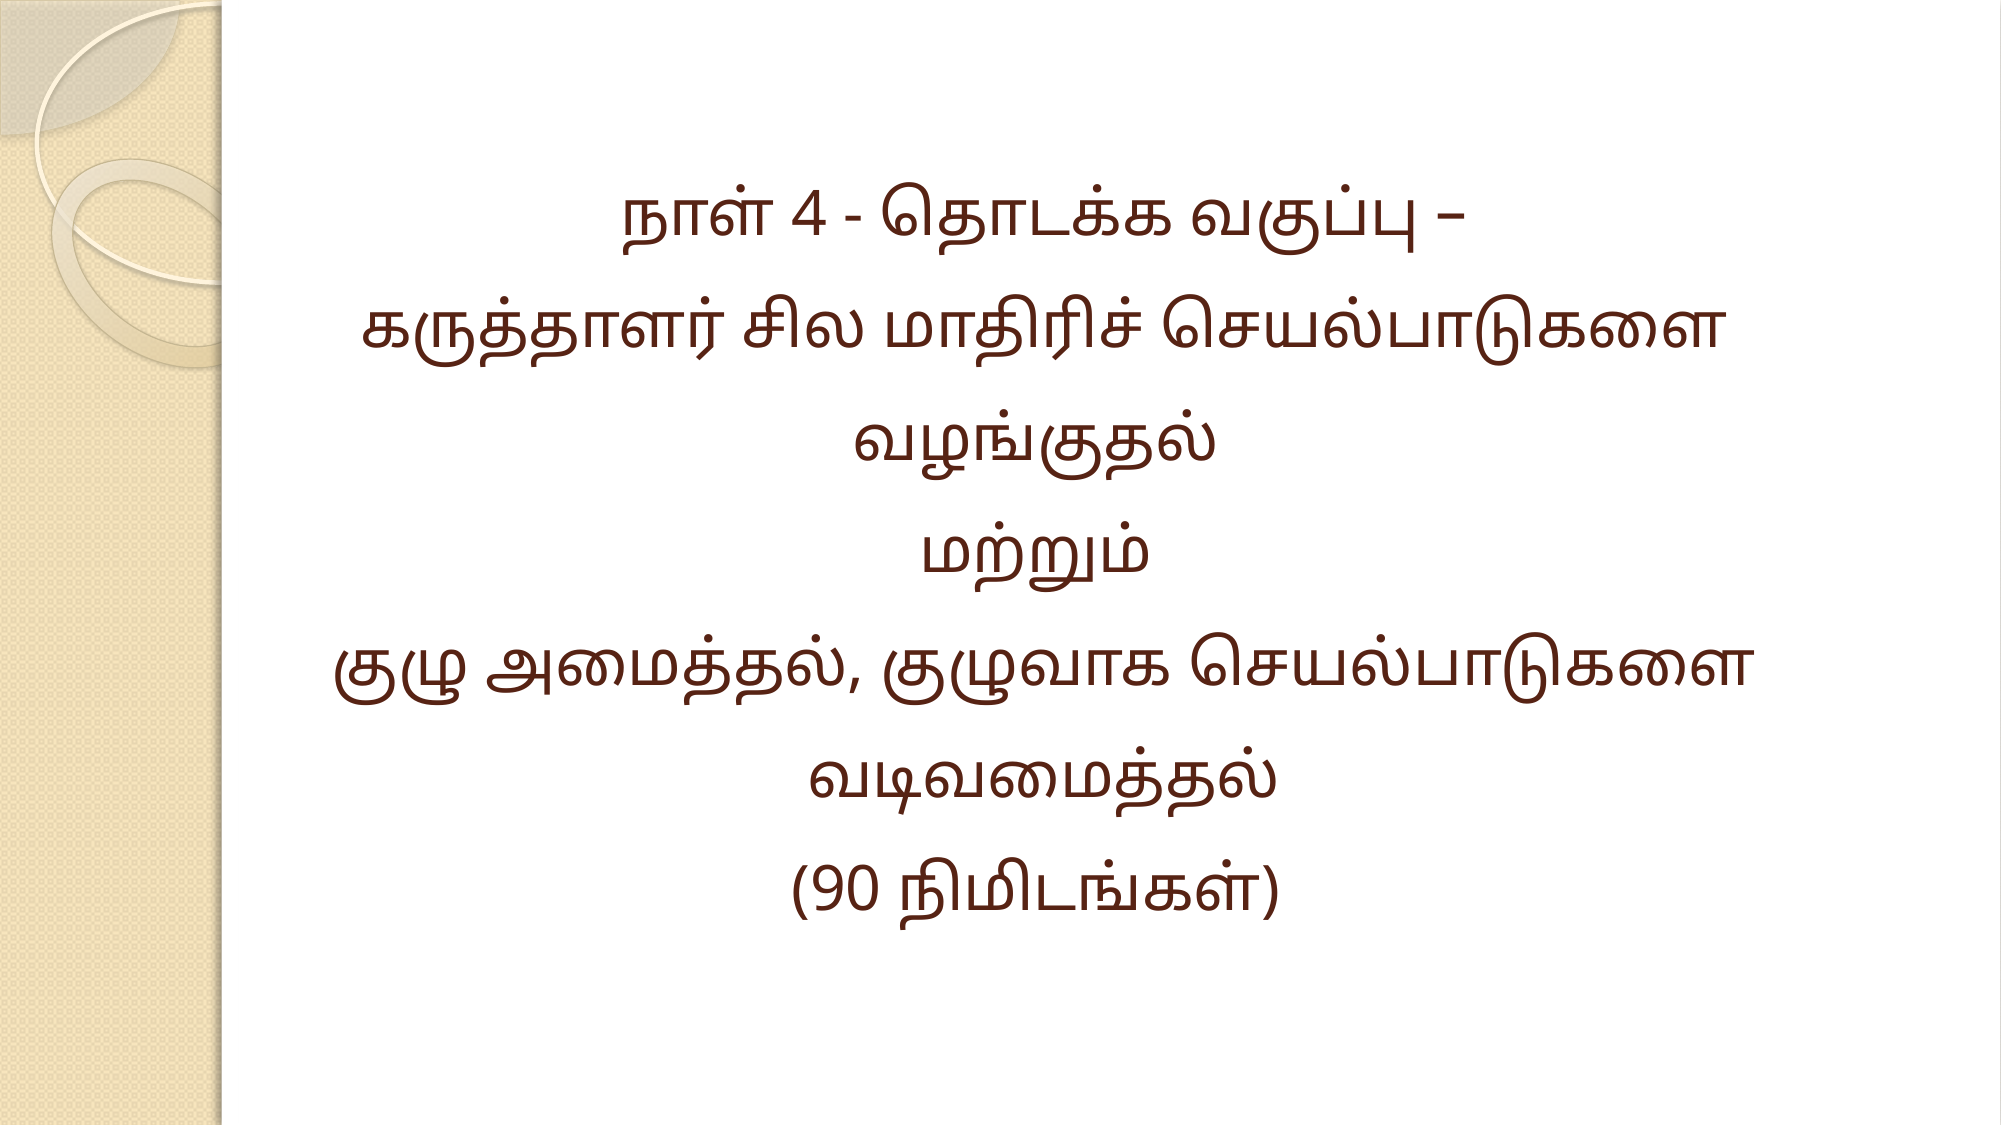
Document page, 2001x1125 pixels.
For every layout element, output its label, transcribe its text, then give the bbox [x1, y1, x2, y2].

title நாள் 4 - தொடக்க வகுப்பு – கருத்தாளர் சில மாதிரிச் செயல்பாடுகளை வழங்குதல் மற்றும் குழு அமைத்தல், குழுவாக செயல்பாடுகளை வடிவமைத்தல் (90 நிமிடங்கள்) [187, 125, 1900, 1038]
